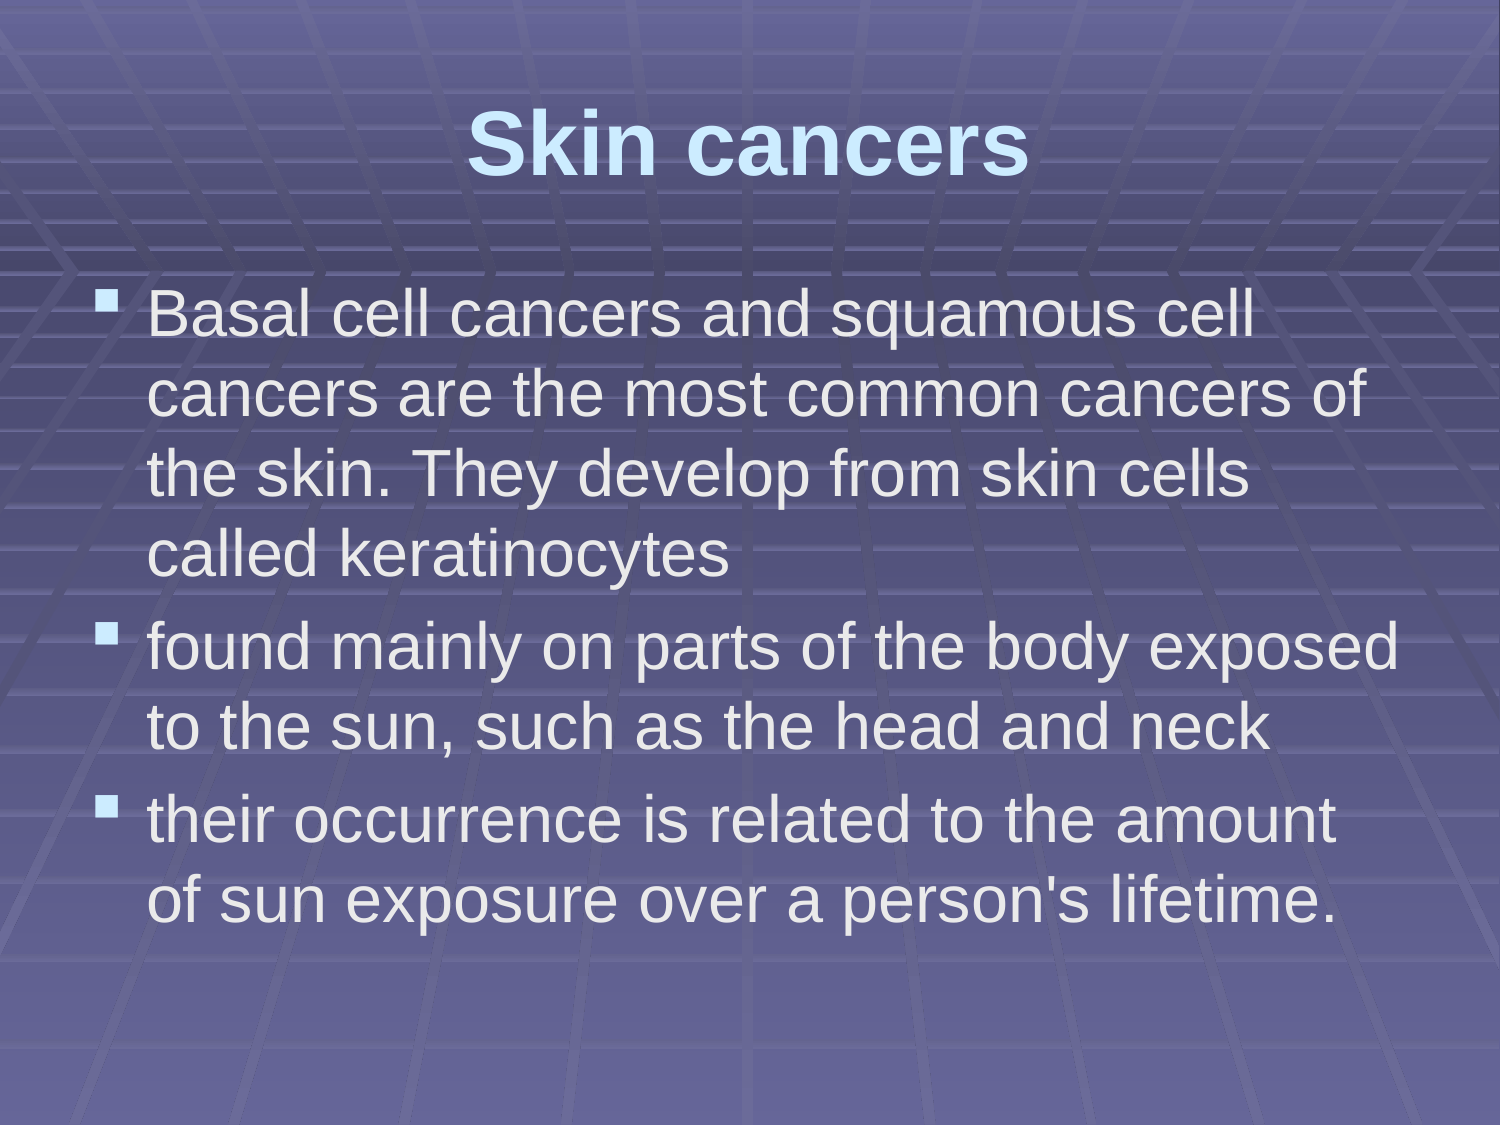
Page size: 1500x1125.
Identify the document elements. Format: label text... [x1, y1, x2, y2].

list Basal cell cancers and squamous cell cancers are the most common cancers of the skin. They develop from skin cells called keratinocytes found mainly on parts of the body exposed to the sun, such as the head and neck their occurrence is related to the amount of sun exposure over a person's lifetime. [74, 261, 1425, 1001]
title Skin cancers [74, 44, 1425, 233]
